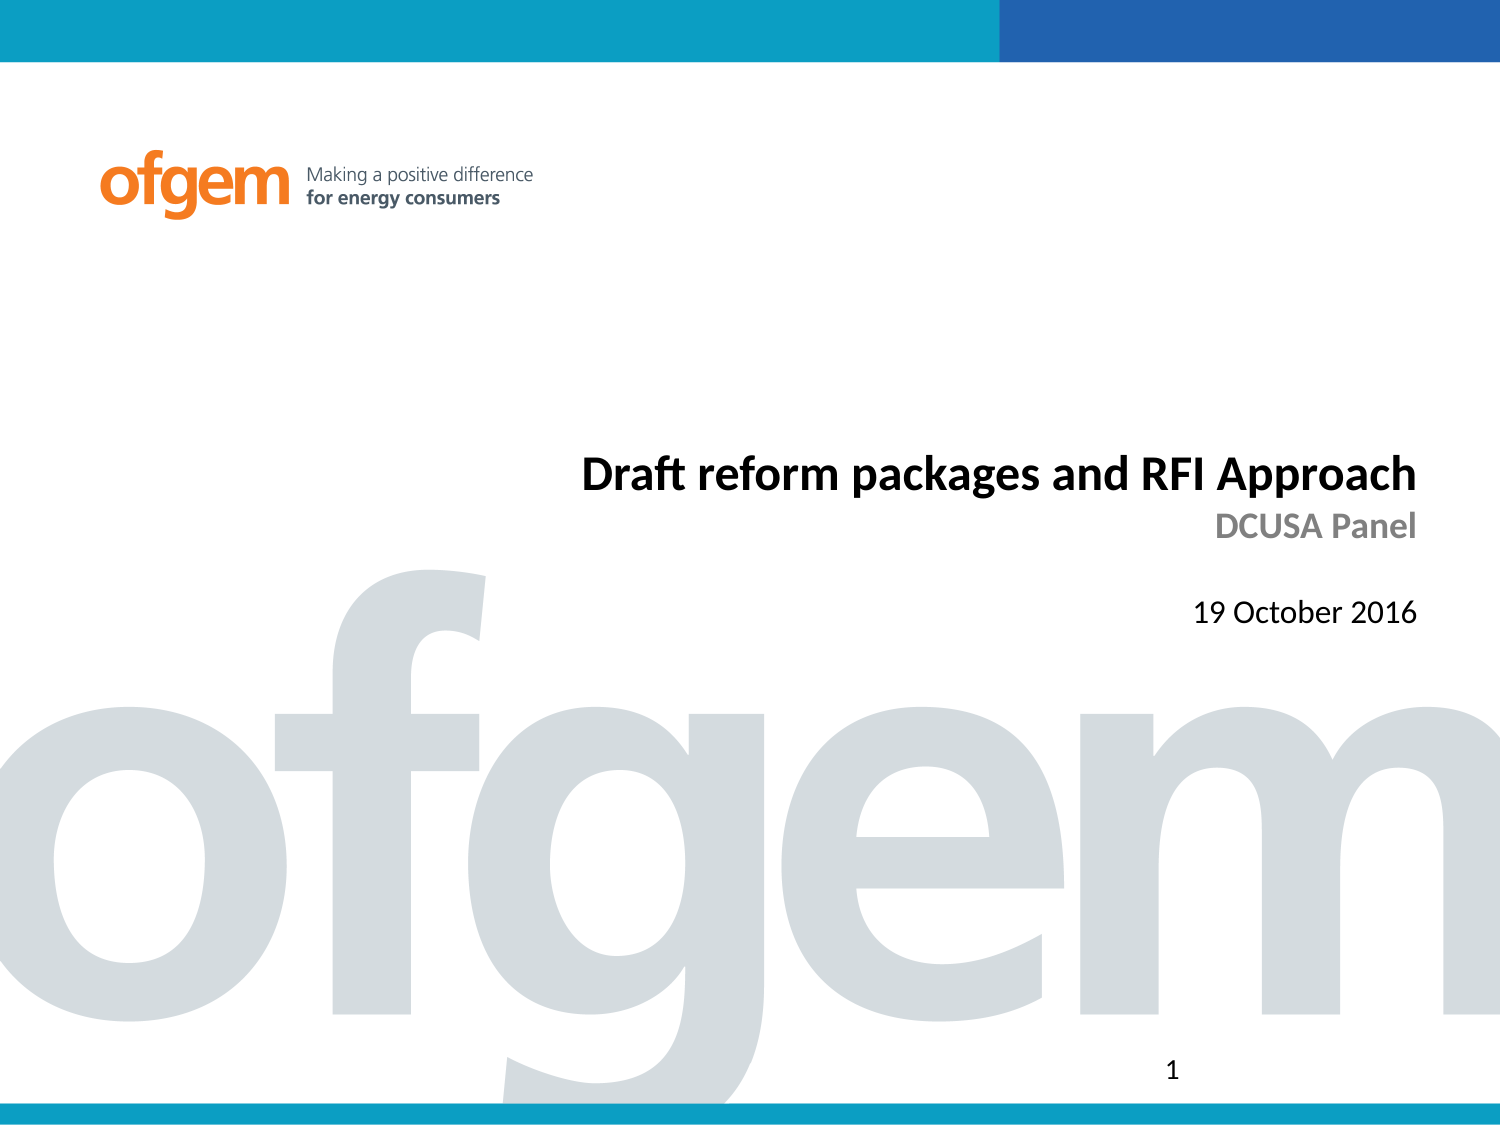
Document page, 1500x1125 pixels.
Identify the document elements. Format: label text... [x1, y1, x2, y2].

text_box [20, 1057, 1480, 1117]
text_box Draft reform packages and RFI Approach DCUSA Panel 19 October 2016 [542, 433, 1433, 638]
picture [0, 0, 1500, 1103]
slide_number 1 [1149, 1042, 1500, 1103]
